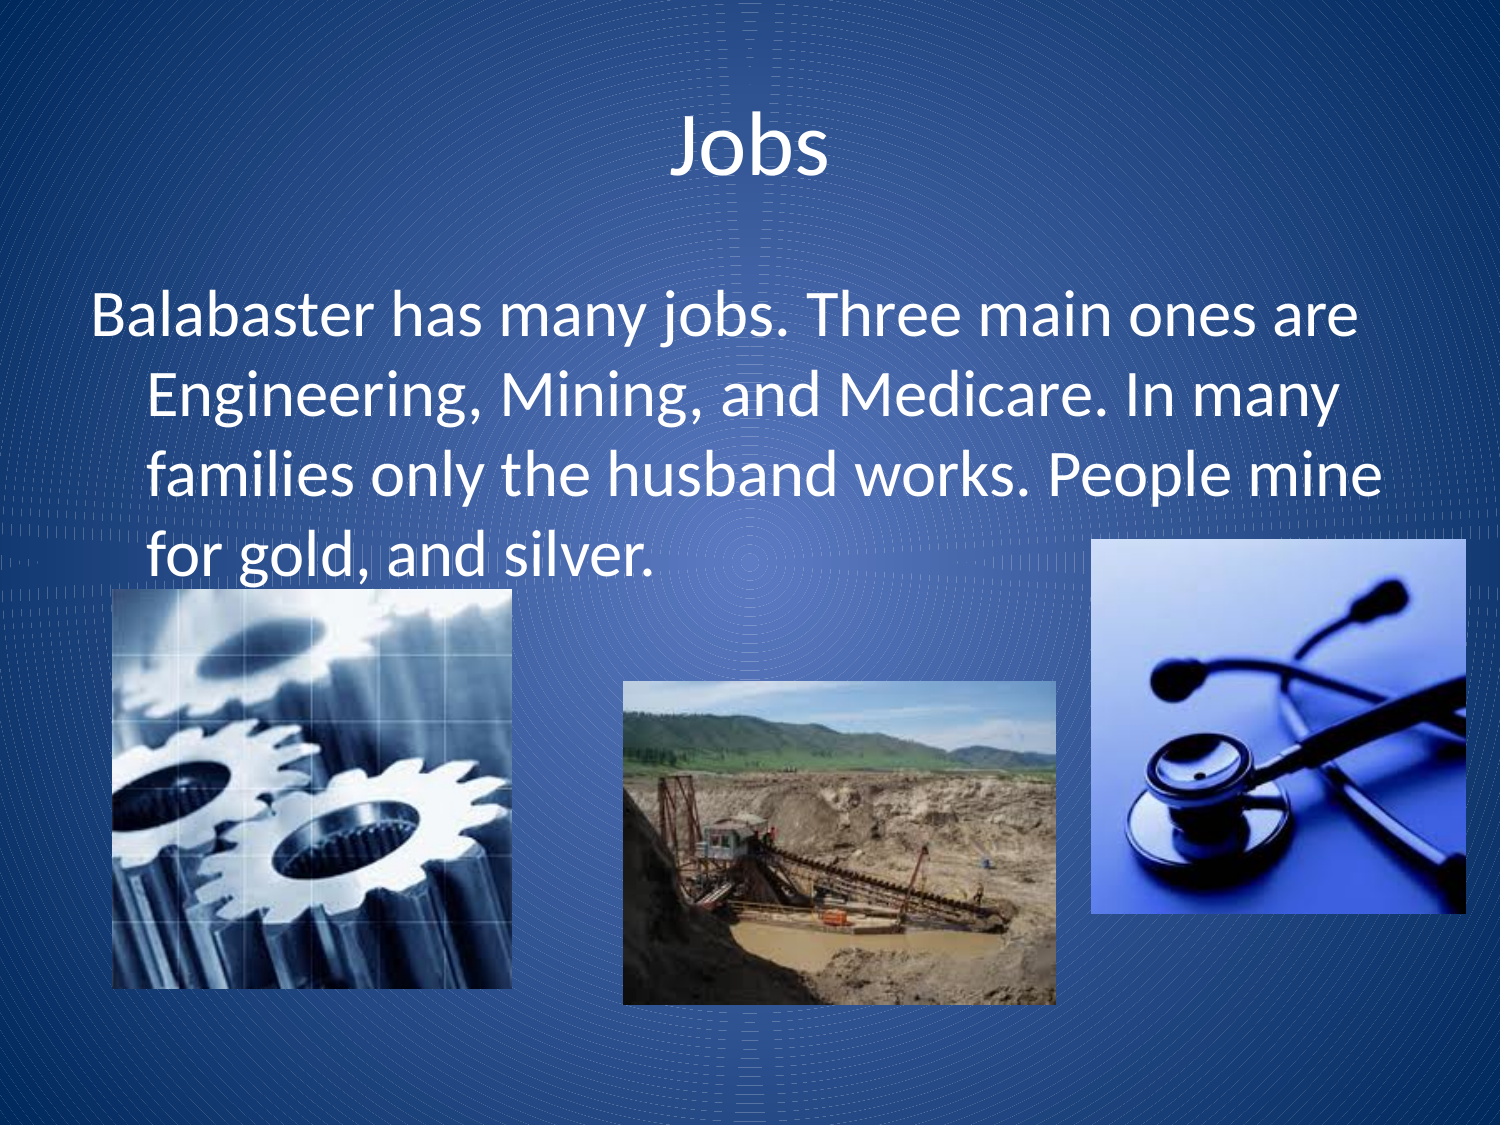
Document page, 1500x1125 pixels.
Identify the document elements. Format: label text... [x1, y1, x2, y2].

title Jobs [75, 45, 1425, 233]
list Balabaster has many jobs. Three main ones are Engineering, Mining, and Medicare. In many families only the husband works. People mine for gold, and silver. [75, 262, 1425, 1005]
picture [623, 681, 1056, 1006]
picture [112, 589, 512, 989]
picture [1091, 539, 1466, 914]
